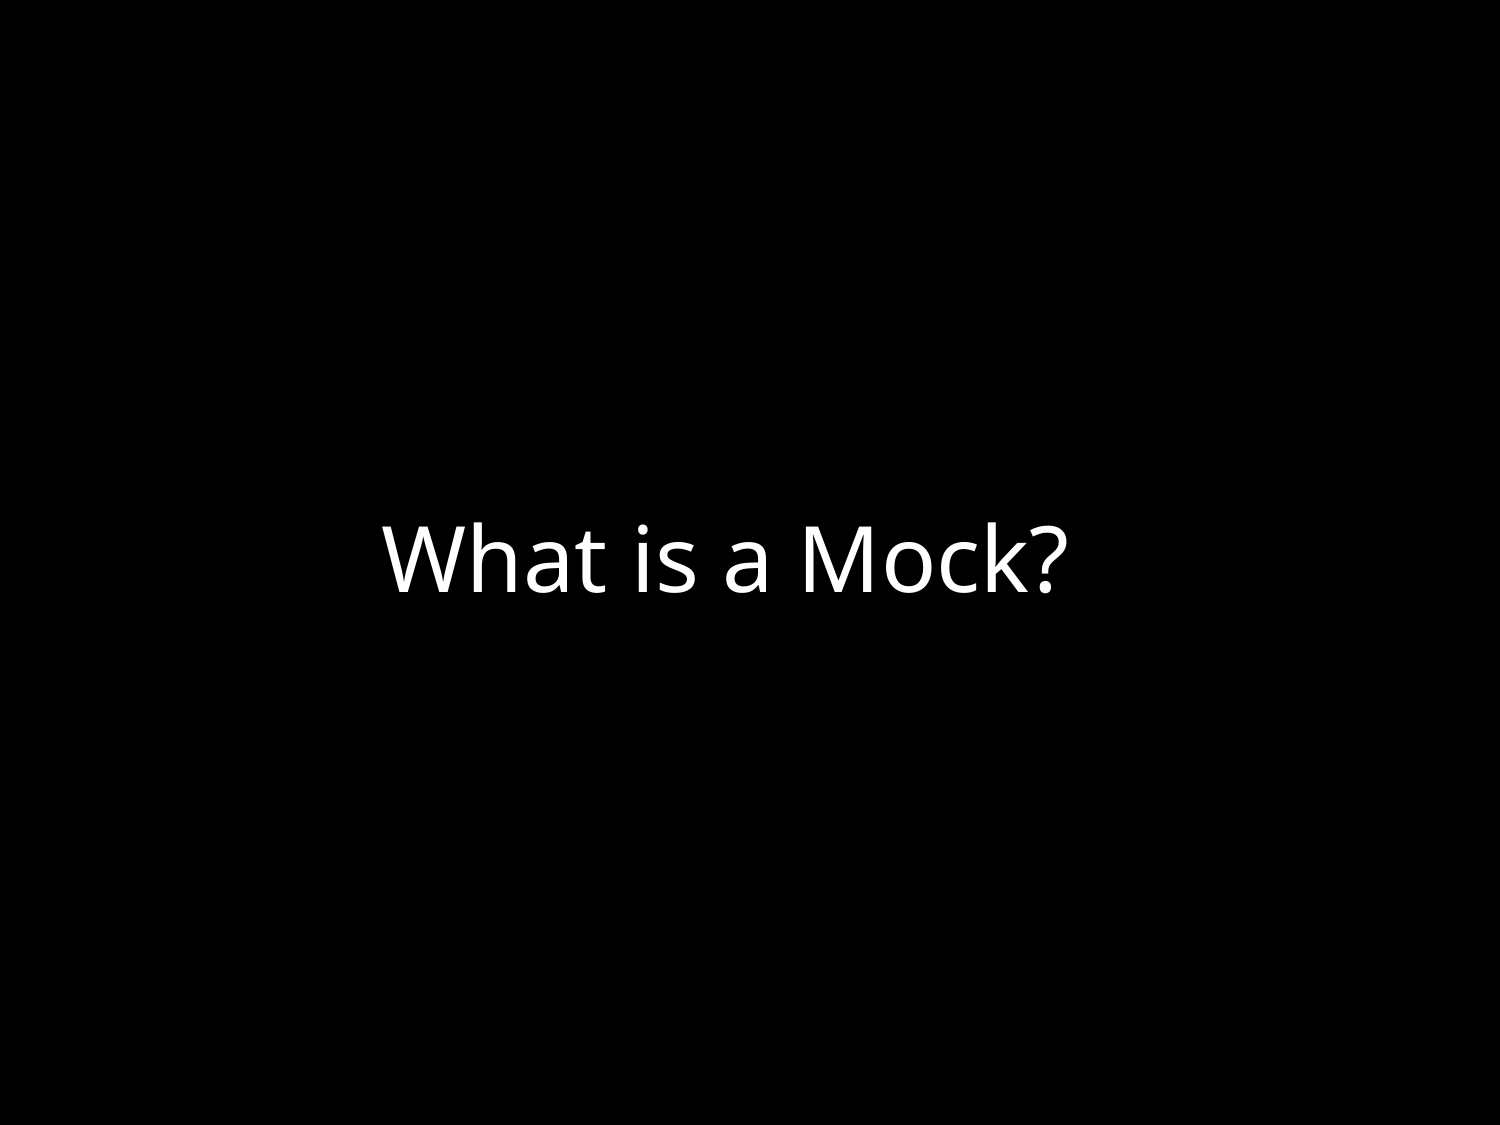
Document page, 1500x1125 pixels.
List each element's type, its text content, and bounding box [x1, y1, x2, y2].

title What is a Mock? [62, 462, 1413, 650]
